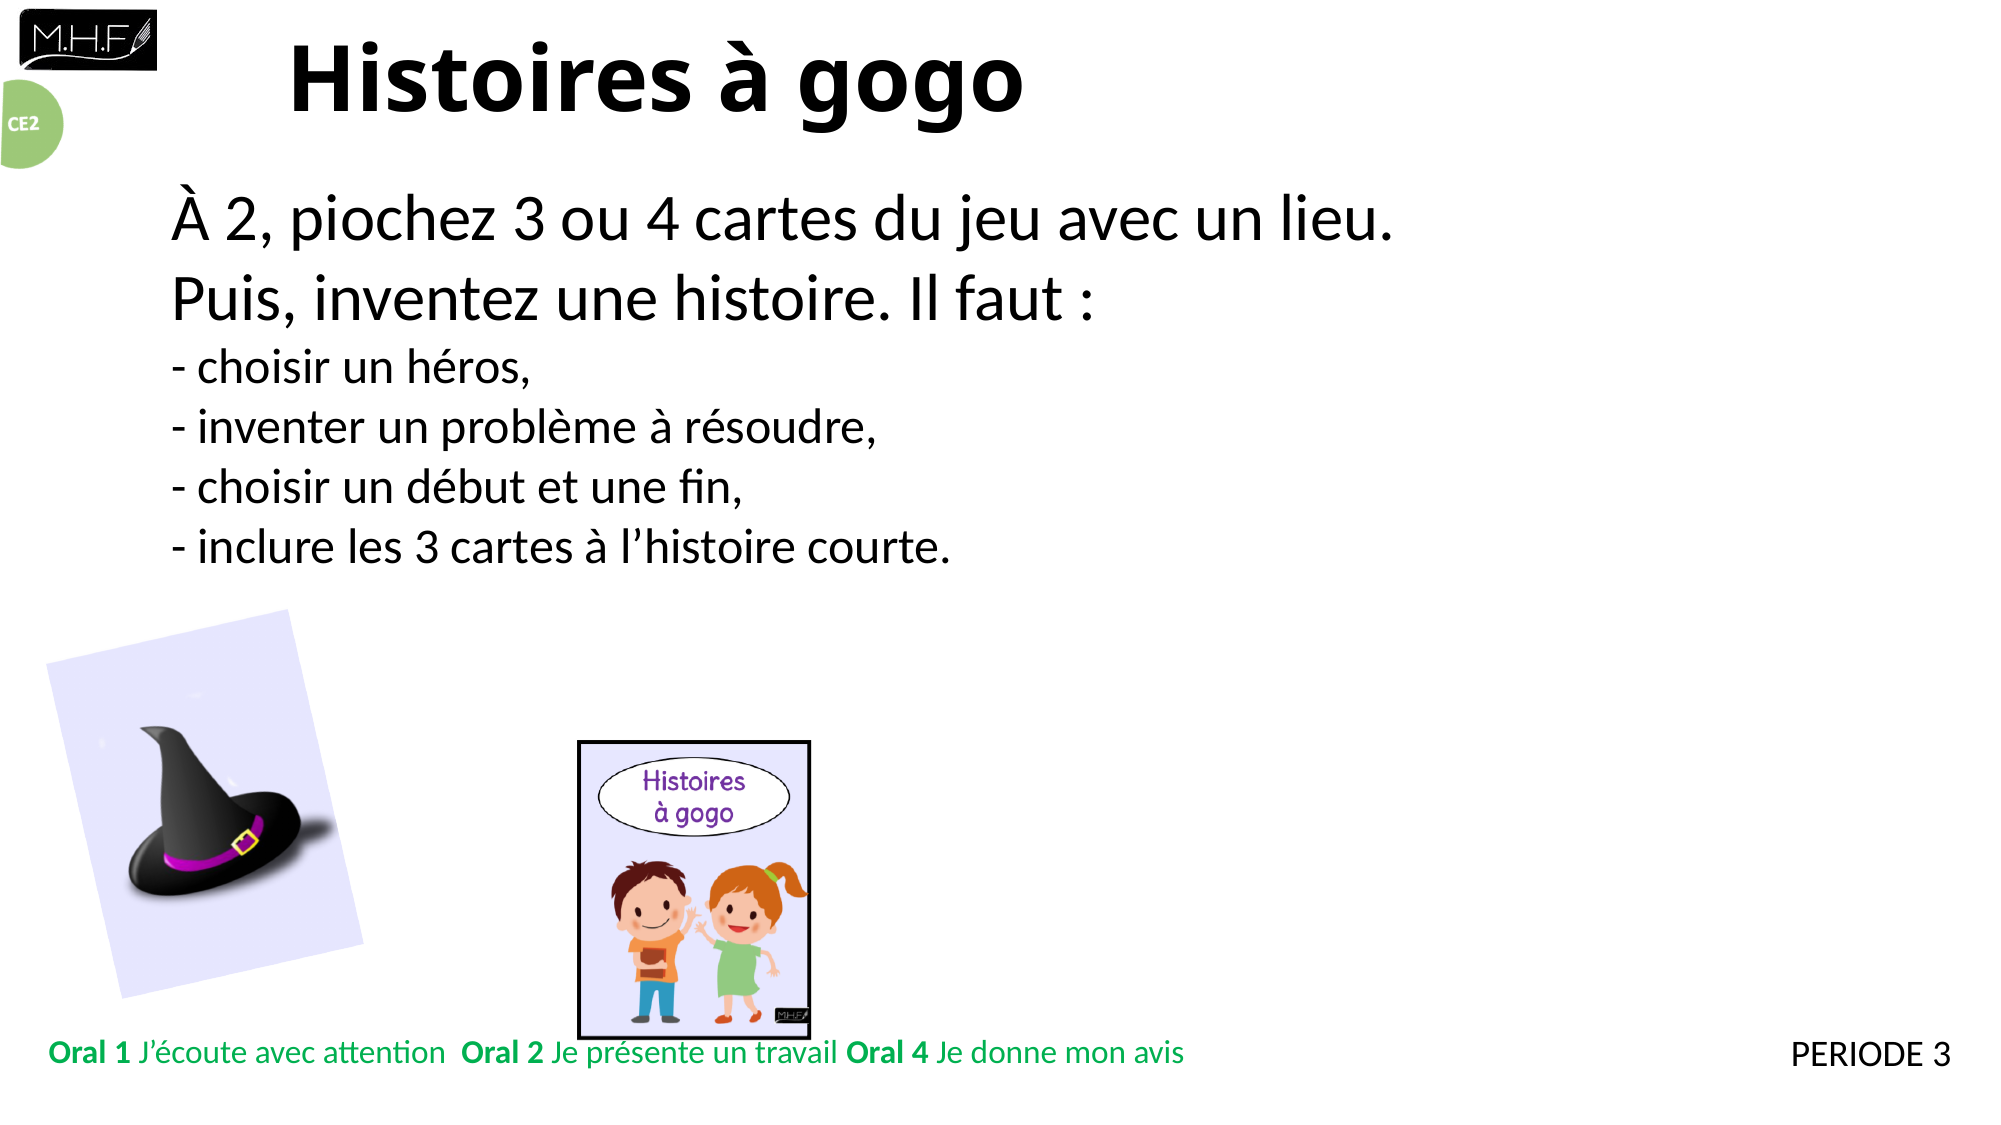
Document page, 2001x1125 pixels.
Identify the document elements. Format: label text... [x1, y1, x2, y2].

text_box À 2, piochez 3 ou 4 cartes du jeu avec un lieu. Puis, inventez une histoire. Il faut : - choisir un héros, - inventer un problème à résoudre, - choisir un début et une fin, - inclure les 3 cartes à l’histoire courte. [156, 166, 1476, 671]
picture [46, 630, 363, 998]
text_box PERIODE 3 [1362, 1021, 1967, 1082]
picture [575, 736, 812, 1041]
picture [0, 7, 157, 207]
text_box Oral 1 J’écoute avec attention Oral 2 Je présente un travail Oral 4 Je donne mon avis [33, 1023, 1353, 1078]
title Histoires à gogo [271, 7, 1818, 156]
